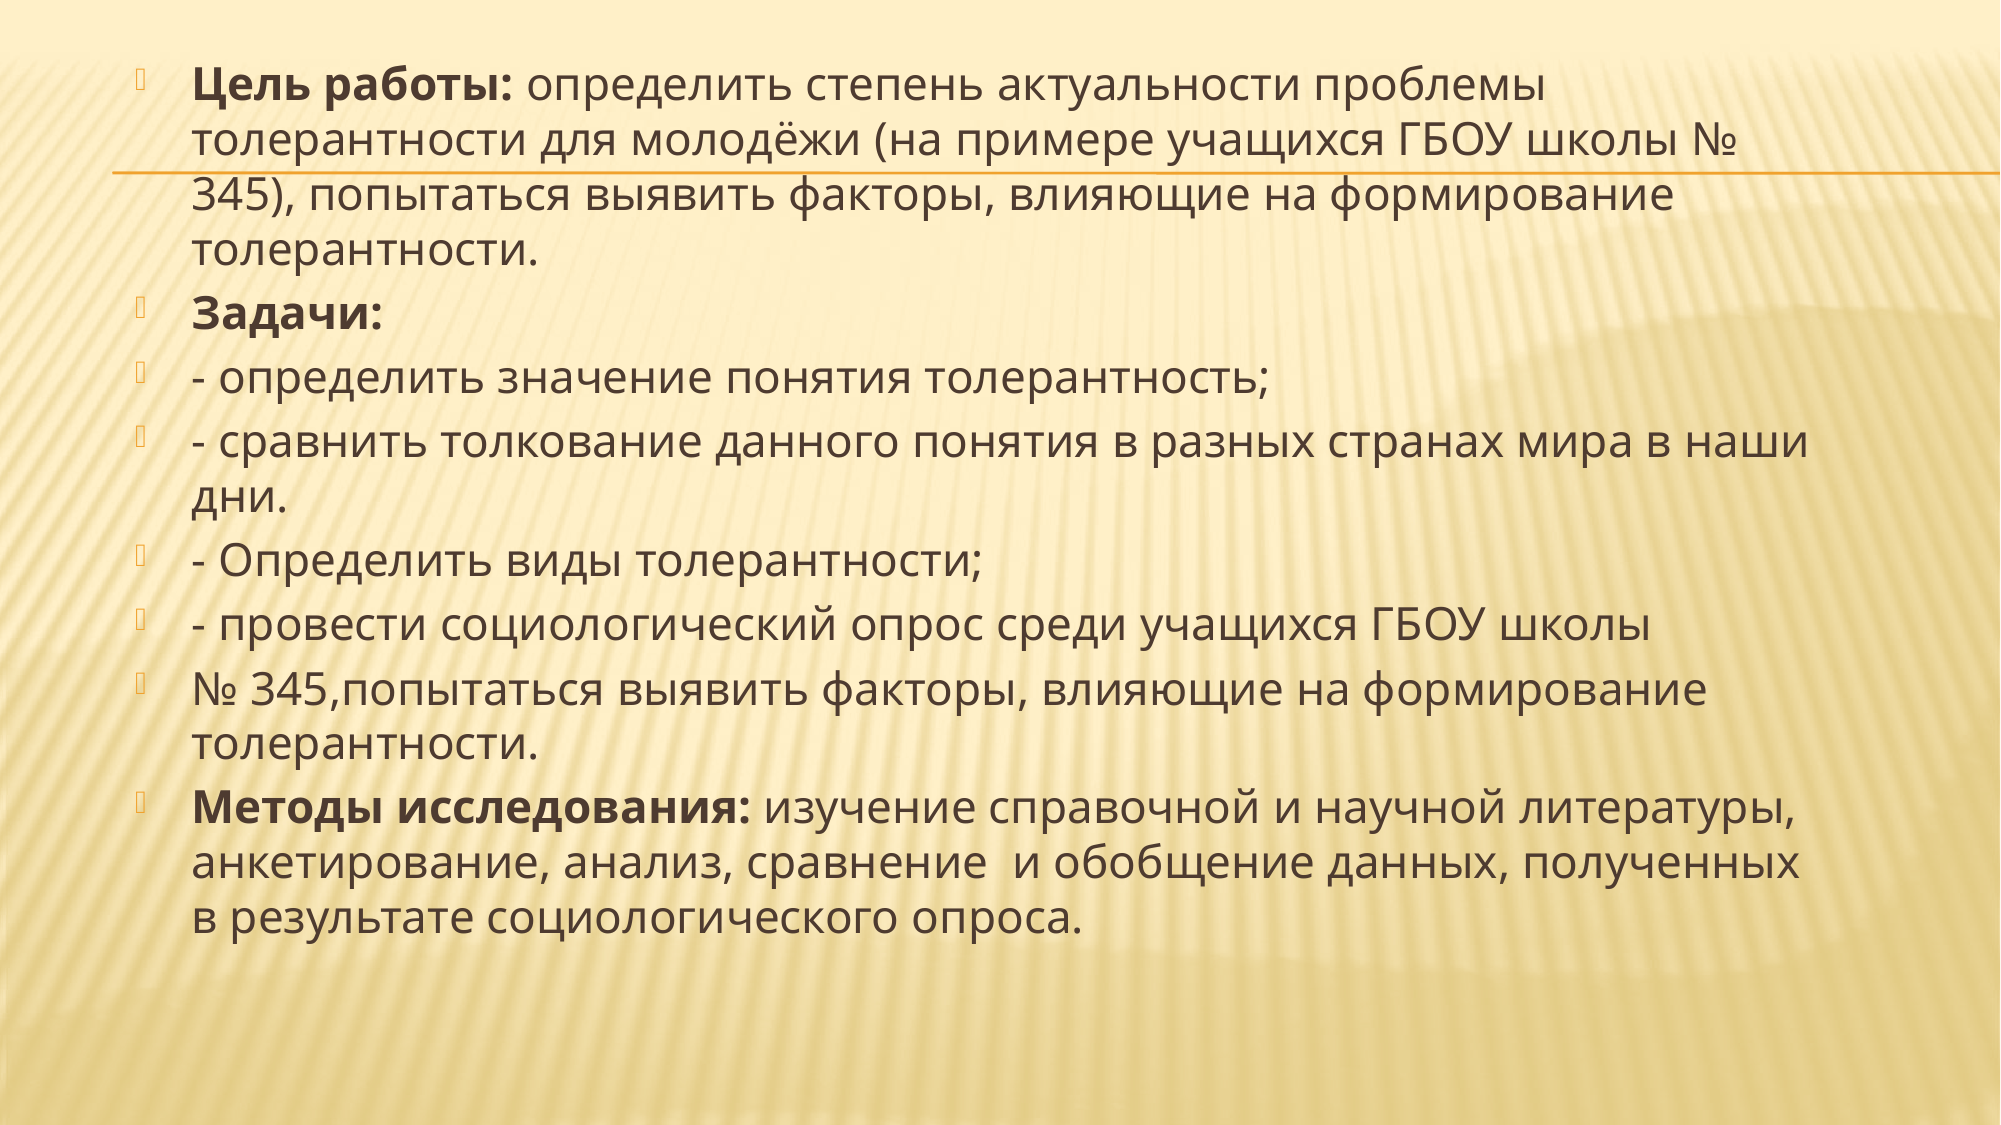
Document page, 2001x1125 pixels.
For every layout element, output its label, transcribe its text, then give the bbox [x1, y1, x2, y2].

list Цель работы: определить степень актуальности проблемы толерантности для молодёжи (на примере учащихся ГБОУ школы № 345), попытаться выявить факторы, влияющие на формирование толерантности. Задачи: - определить значение понятия толерантность; - сравнить толкование данного понятия в разных странах мира в наши дни. - Определить виды толерантности; - провести социологический опрос среди учащихся ГБОУ школы № 345,попытаться выявить факторы, влияющие на формирование толерантности. Методы исследования: изучение справочной и научной литературы, анкетирование, анализ, сравнение и обобщение данных, полученных в результате социологического опроса. [120, 47, 1846, 1091]
